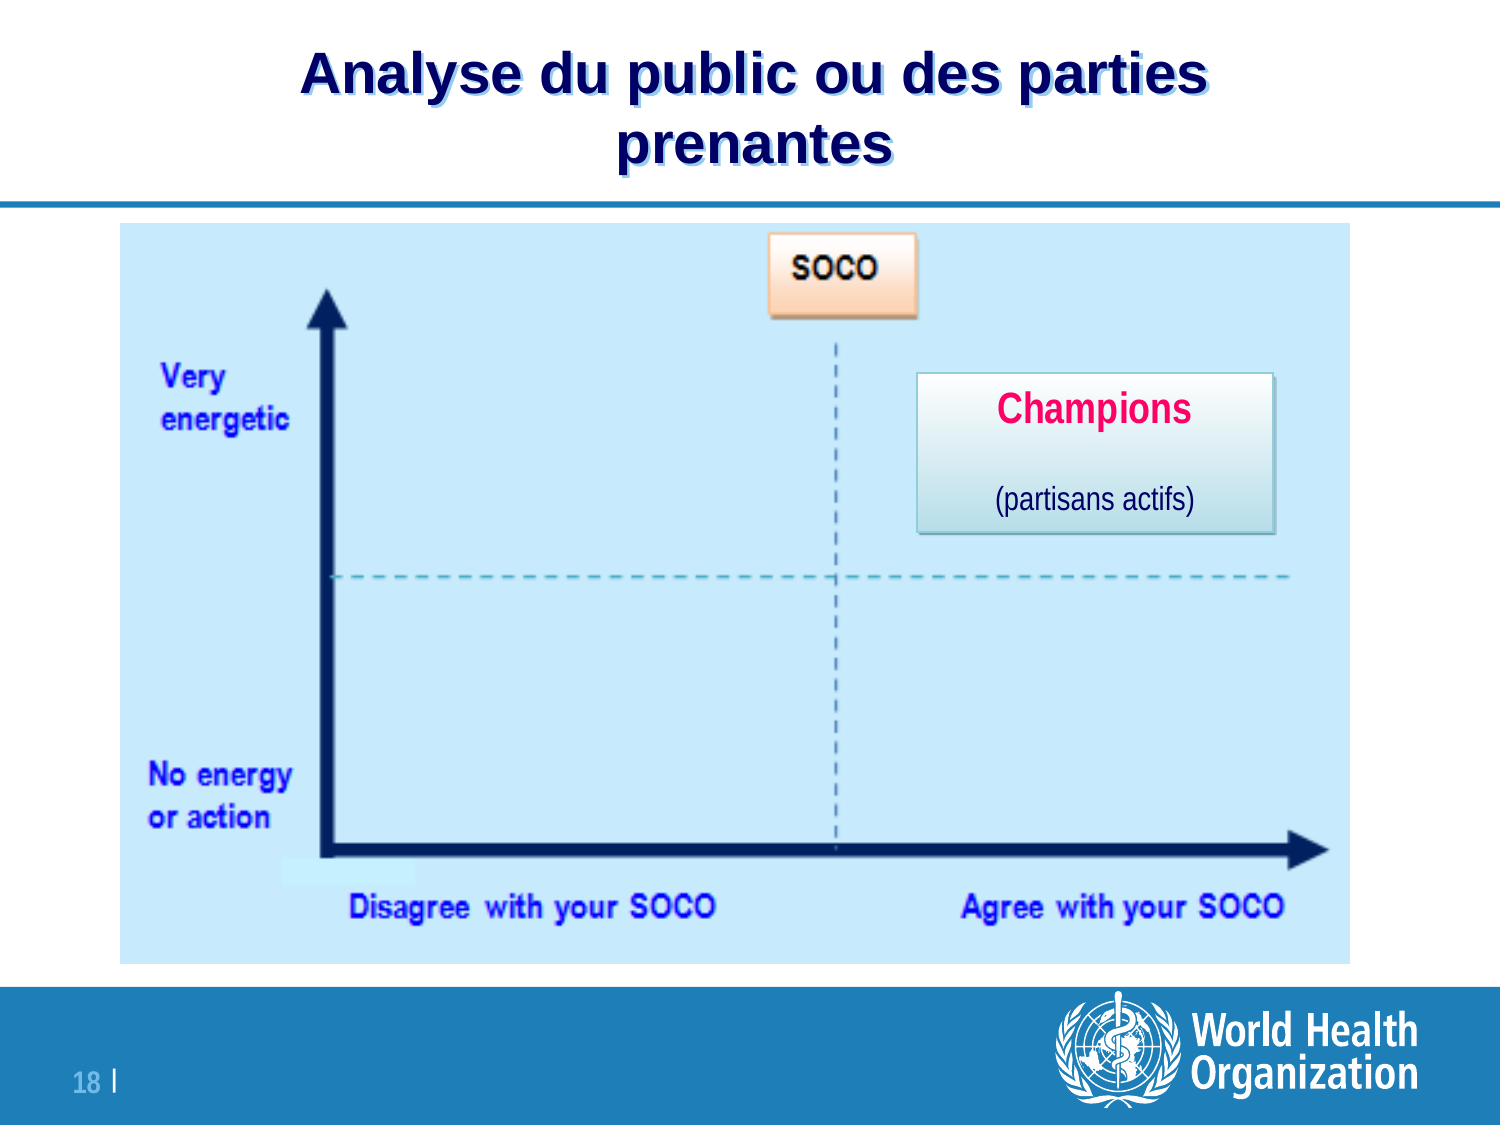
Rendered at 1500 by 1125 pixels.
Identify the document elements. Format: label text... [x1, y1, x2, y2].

title Analyse du public ou des parties prenantes [227, 63, 1283, 147]
picture [120, 223, 1350, 964]
